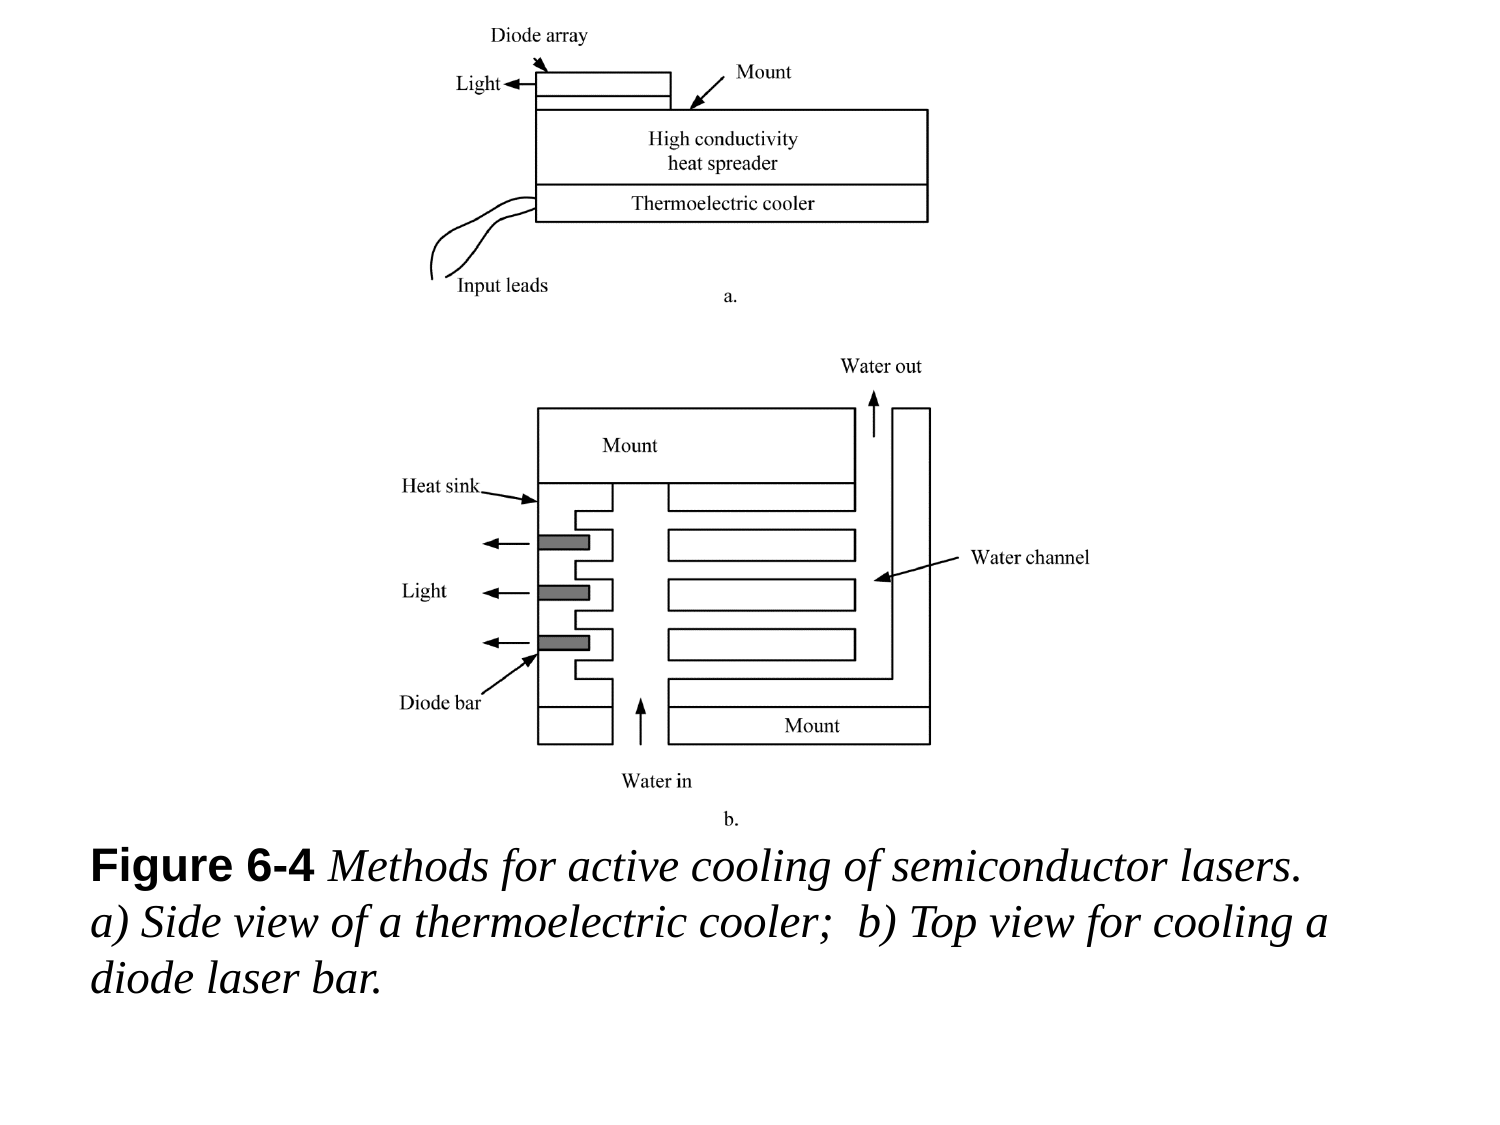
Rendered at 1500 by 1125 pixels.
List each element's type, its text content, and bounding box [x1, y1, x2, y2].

title Figure 6-4 Methods for active cooling of semiconductor lasers. a) Side view of a thermoelectric cooler; b) Top view for cooling a diode laser bar. [75, 825, 1425, 1013]
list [399, 24, 1091, 832]
